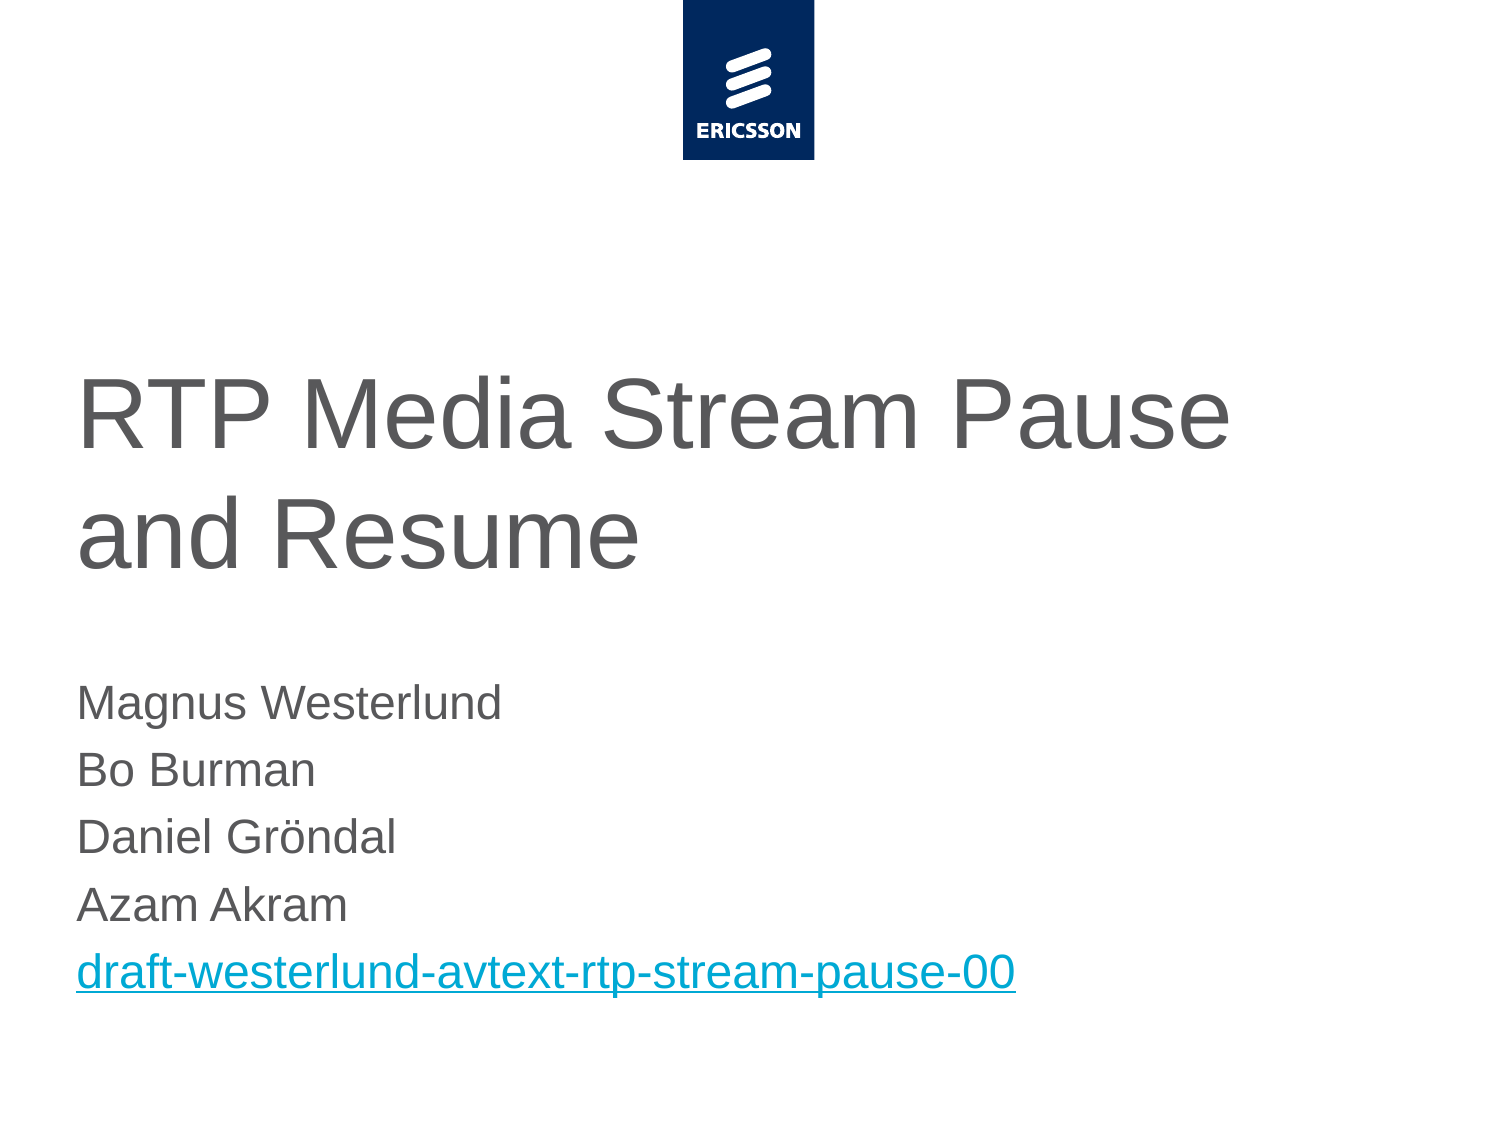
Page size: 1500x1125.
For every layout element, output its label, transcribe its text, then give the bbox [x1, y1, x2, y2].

title RTP Media Stream Pause and Resume [64, 347, 1435, 591]
subtitle Magnus Westerlund Bo Burman Daniel Gröndal Azam Akram draft-westerlund-avtext-rtp-stream-pause-00 [64, 670, 1436, 1003]
